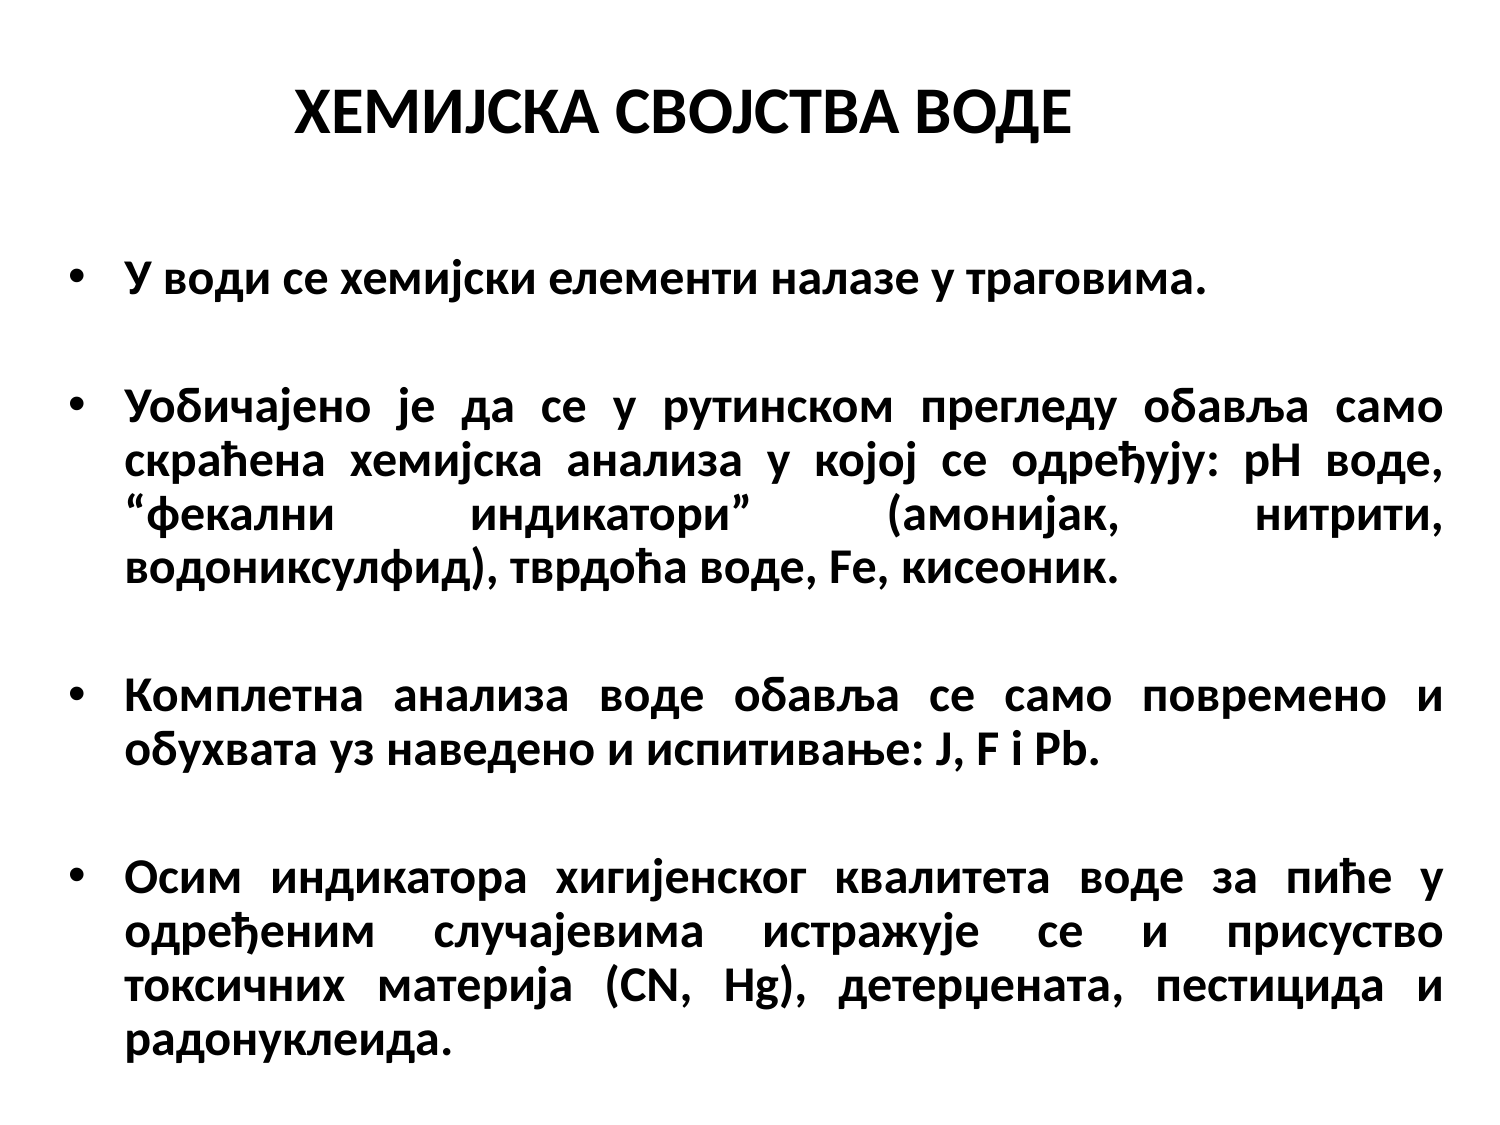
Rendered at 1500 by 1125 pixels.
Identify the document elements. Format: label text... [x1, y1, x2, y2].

list У води се хемијски елементи налазе у траговима. Уобичајено је да се у рутинском прегледу обавља само скраћена хемијска анализа у којој се одређују: рН воде, “фекални индикатори” (амонијак, нитрити, водониксулфид), тврдоћа воде, Fe, кисеоник. Комплетна анализа воде обавља се само повремено и обухвата уз наведено и испитивање: J, F i Pb. Осим индикатора хигијенског квалитета воде за пиће у одређеним случајевима истражује се и присуство токсичних материја (CN, Hg), детерџената, пестицида и радонуклеида. [52, 243, 1460, 919]
title ХЕМИЈСКА СВОЈСТВА ВОДЕ [53, 54, 1330, 160]
